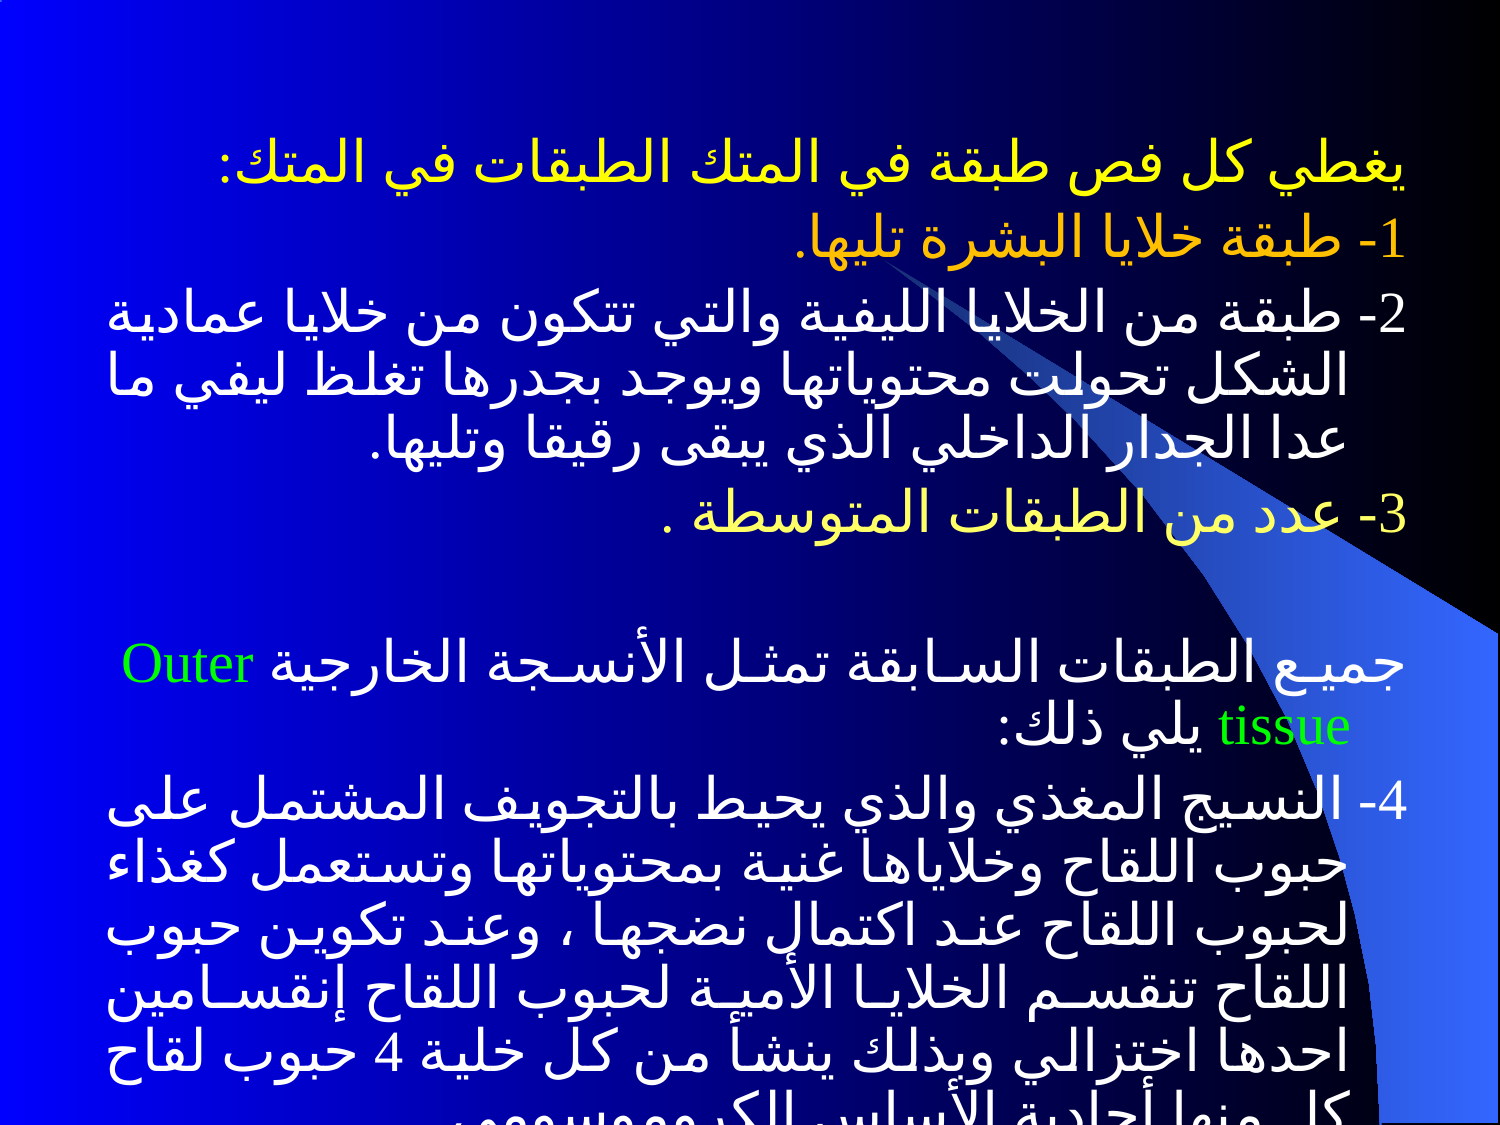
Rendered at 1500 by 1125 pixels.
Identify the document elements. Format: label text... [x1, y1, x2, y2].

list يغطي كل فص طبقة في المتك الطبقات في المتك: 1- طبقة خلايا البشرة تليها. 2- طبقة من الخلايا الليفية والتي تتكون من خلايا عمادية الشكل تحولت محتوياتها ويوجد بجدرها تغلظ ليفي ما عدا الجدار الداخلي الذي يبقى رقيقا وتليها. 3- عدد من الطبقات المتوسطة . جميع الطبقات السابقة تمثل الأنسجة الخارجية Outer tissue يلي ذلك: 4- النسيج المغذي والذي يحيط بالتجويف المشتمل على حبوب اللقاح وخلاياها غنية بمحتوياتها وتستعمل كغذاء لحبوب اللقاح عند اكتمال نضجها ، وعند تكوين حبوب اللقاح تنقسم الخلايا الأمية لحبوب اللقاح إنقسامين احدها اختزالي وبذلك ينشأ من كل خلية 4 حبوب لقاح كل منها أحادية الأساس الكروموسومي. [74, 124, 1438, 1063]
